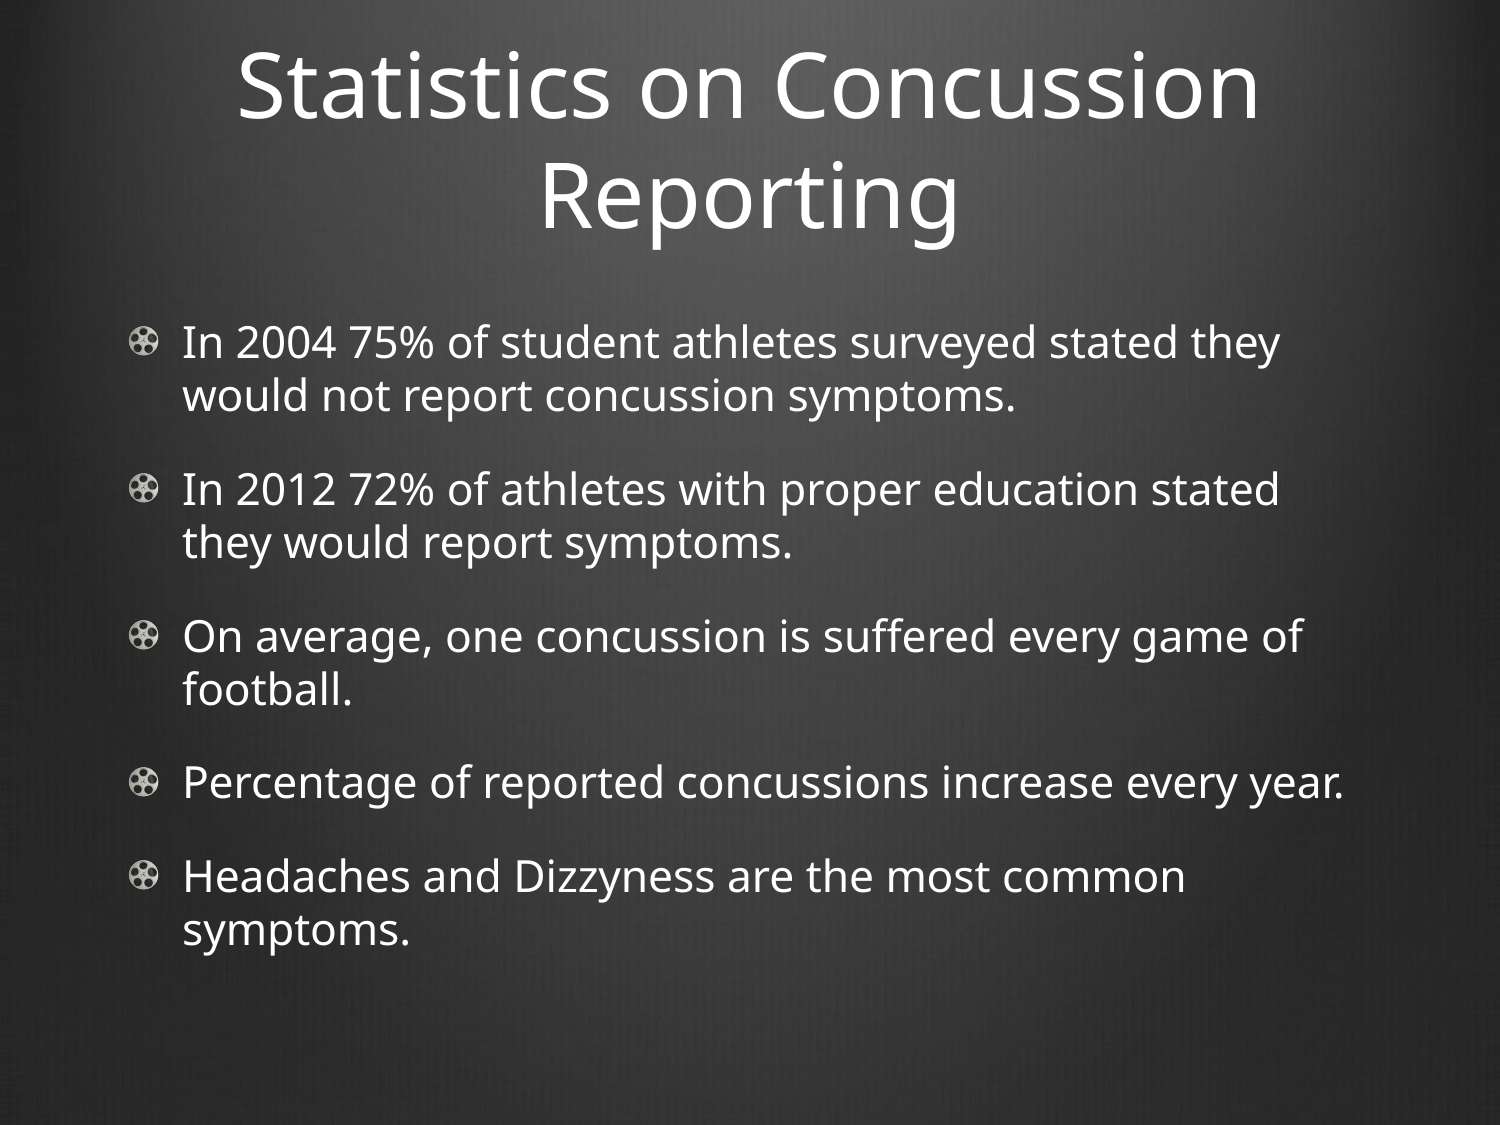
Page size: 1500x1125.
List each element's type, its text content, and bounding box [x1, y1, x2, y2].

picture [127, 471, 160, 504]
picture [127, 324, 160, 357]
list In 2004 75% of student athletes surveyed stated they would not report concussion symptoms. In 2012 72% of athletes with proper education stated they would report symptoms. On average, one concussion is suffered every game of football. Percentage of reported concussions increase every year. Headaches and Dizzyness are the most common symptoms. [112, 306, 1388, 1005]
title Statistics on Concussion Reporting [112, 19, 1388, 255]
picture [127, 858, 160, 891]
picture [127, 618, 160, 651]
picture [127, 765, 160, 798]
